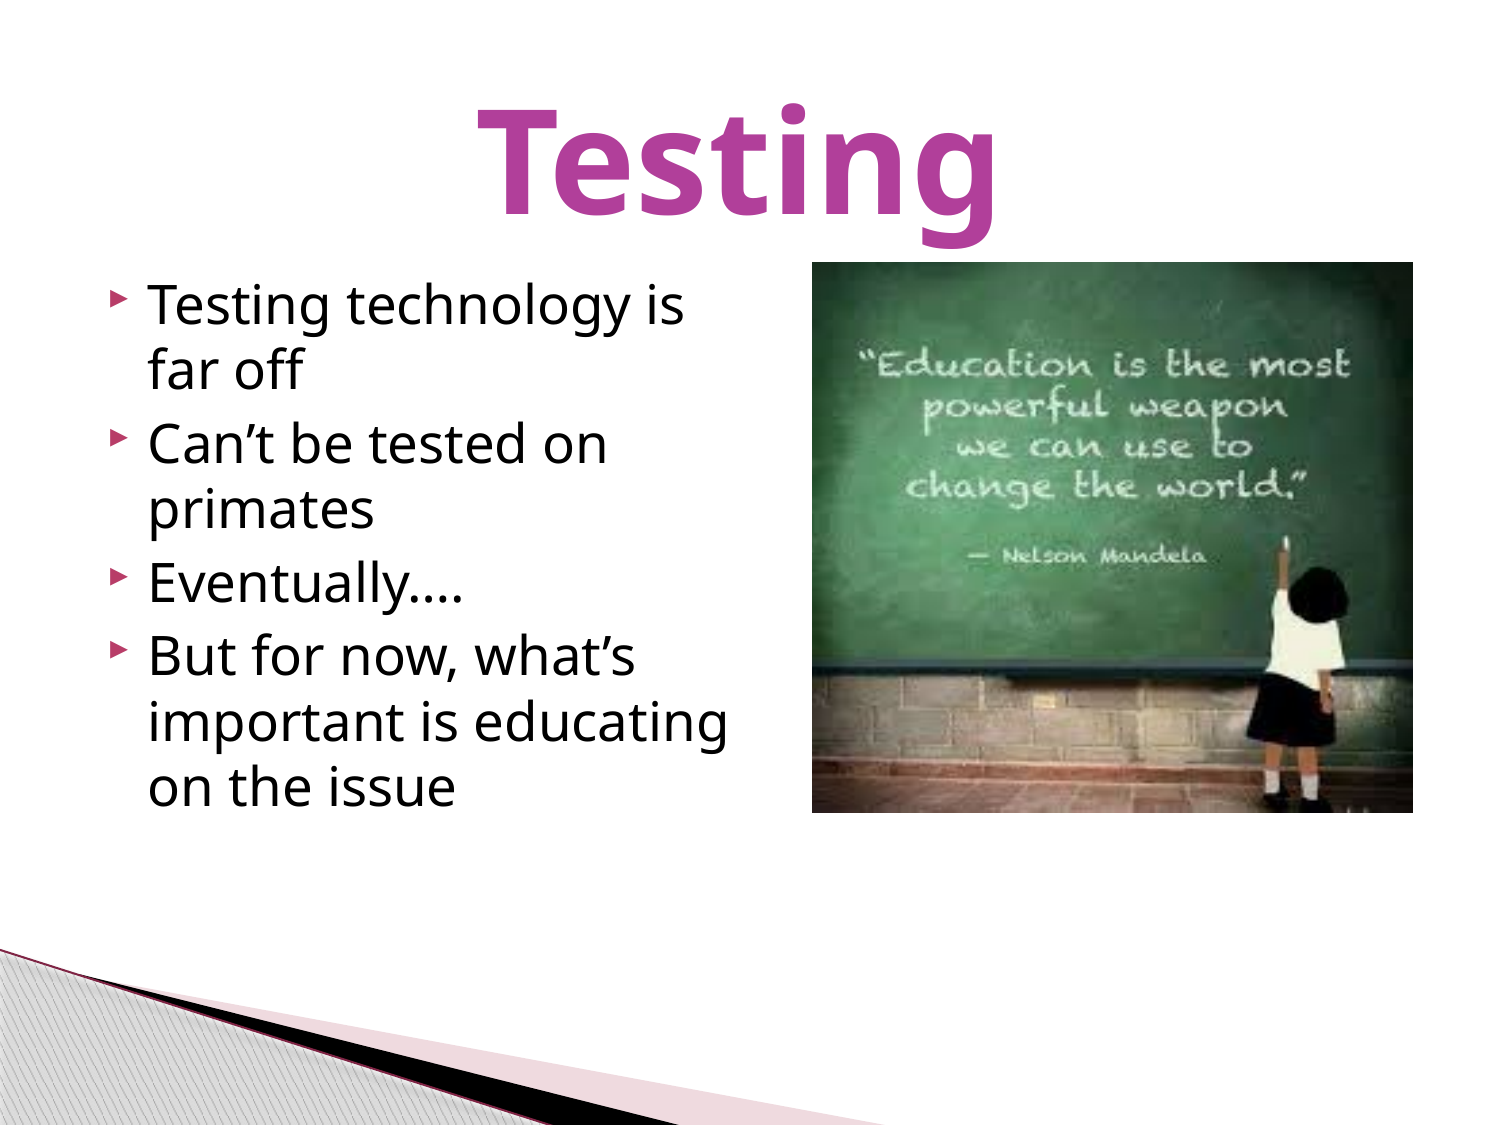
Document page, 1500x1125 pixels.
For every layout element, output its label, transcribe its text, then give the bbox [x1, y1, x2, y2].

list Testing technology is far off Can’t be tested on primates Eventually…. But for now, what’s important is educating on the issue [75, 262, 750, 1005]
title Testing [64, 62, 1415, 250]
picture [812, 262, 1413, 813]
